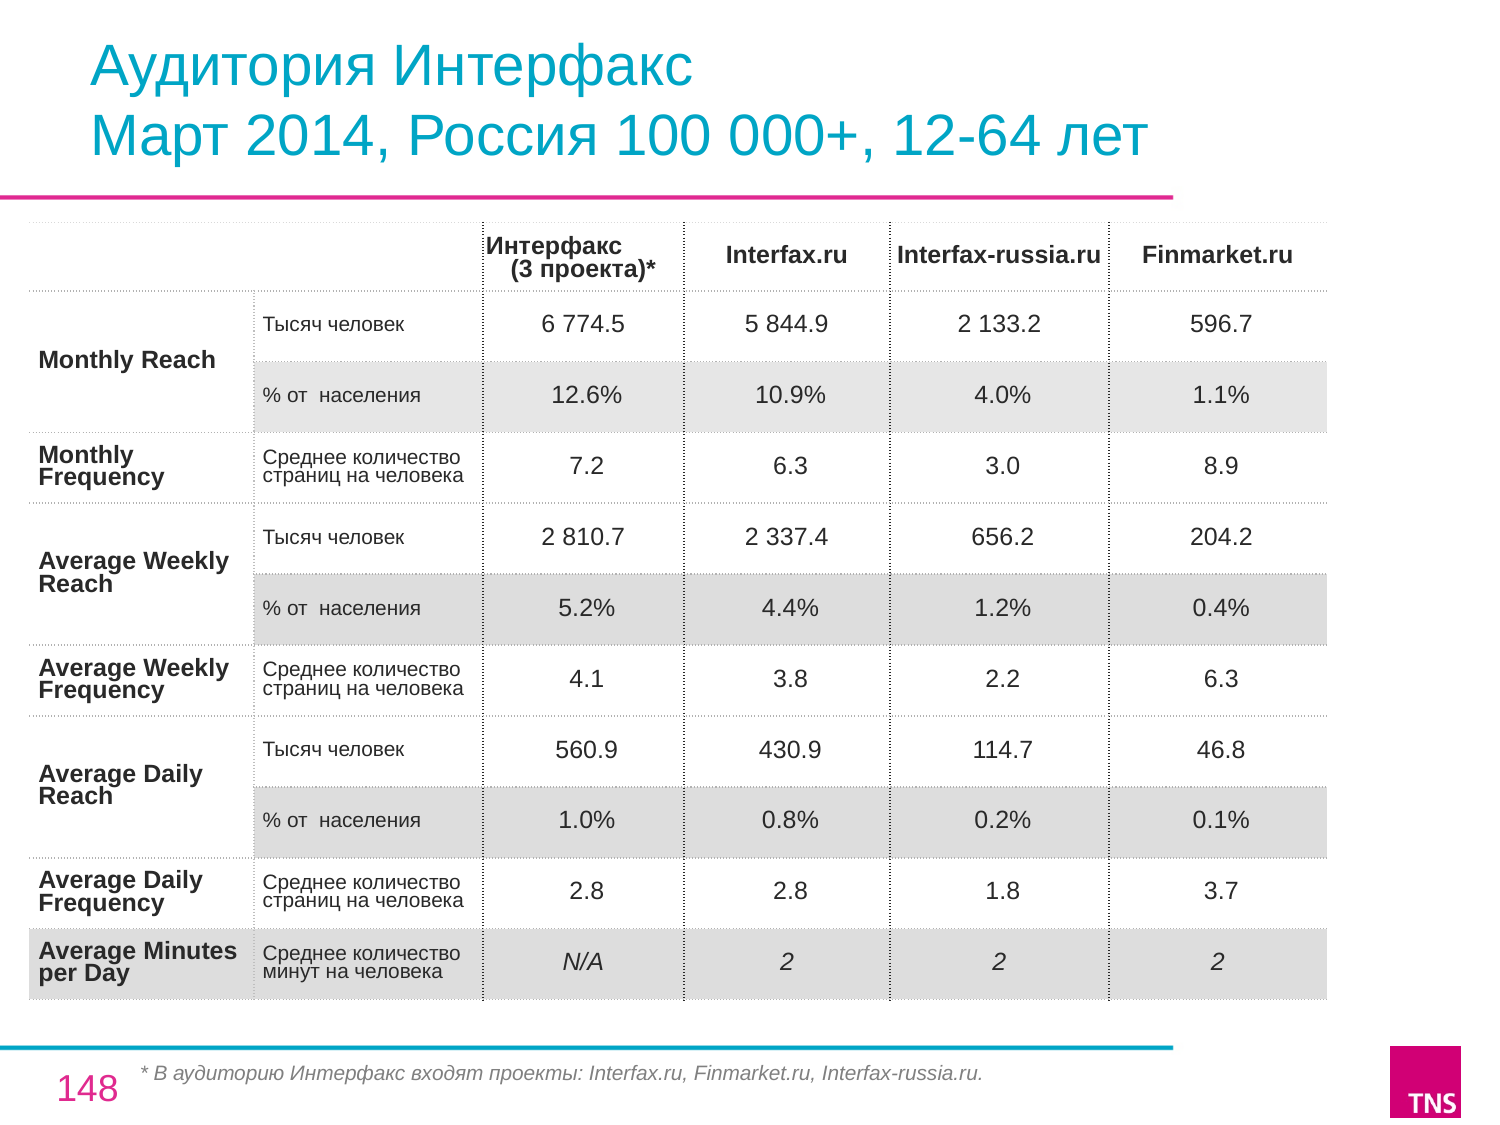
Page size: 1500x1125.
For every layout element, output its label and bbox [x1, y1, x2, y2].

table_cell [29, 291, 1327, 999]
picture [0, 0, 1500, 1125]
table_header [29, 223, 1327, 291]
title [74, 8, 1476, 187]
text_box [124, 1052, 1463, 1092]
slide_number [40, 1055, 392, 1125]
